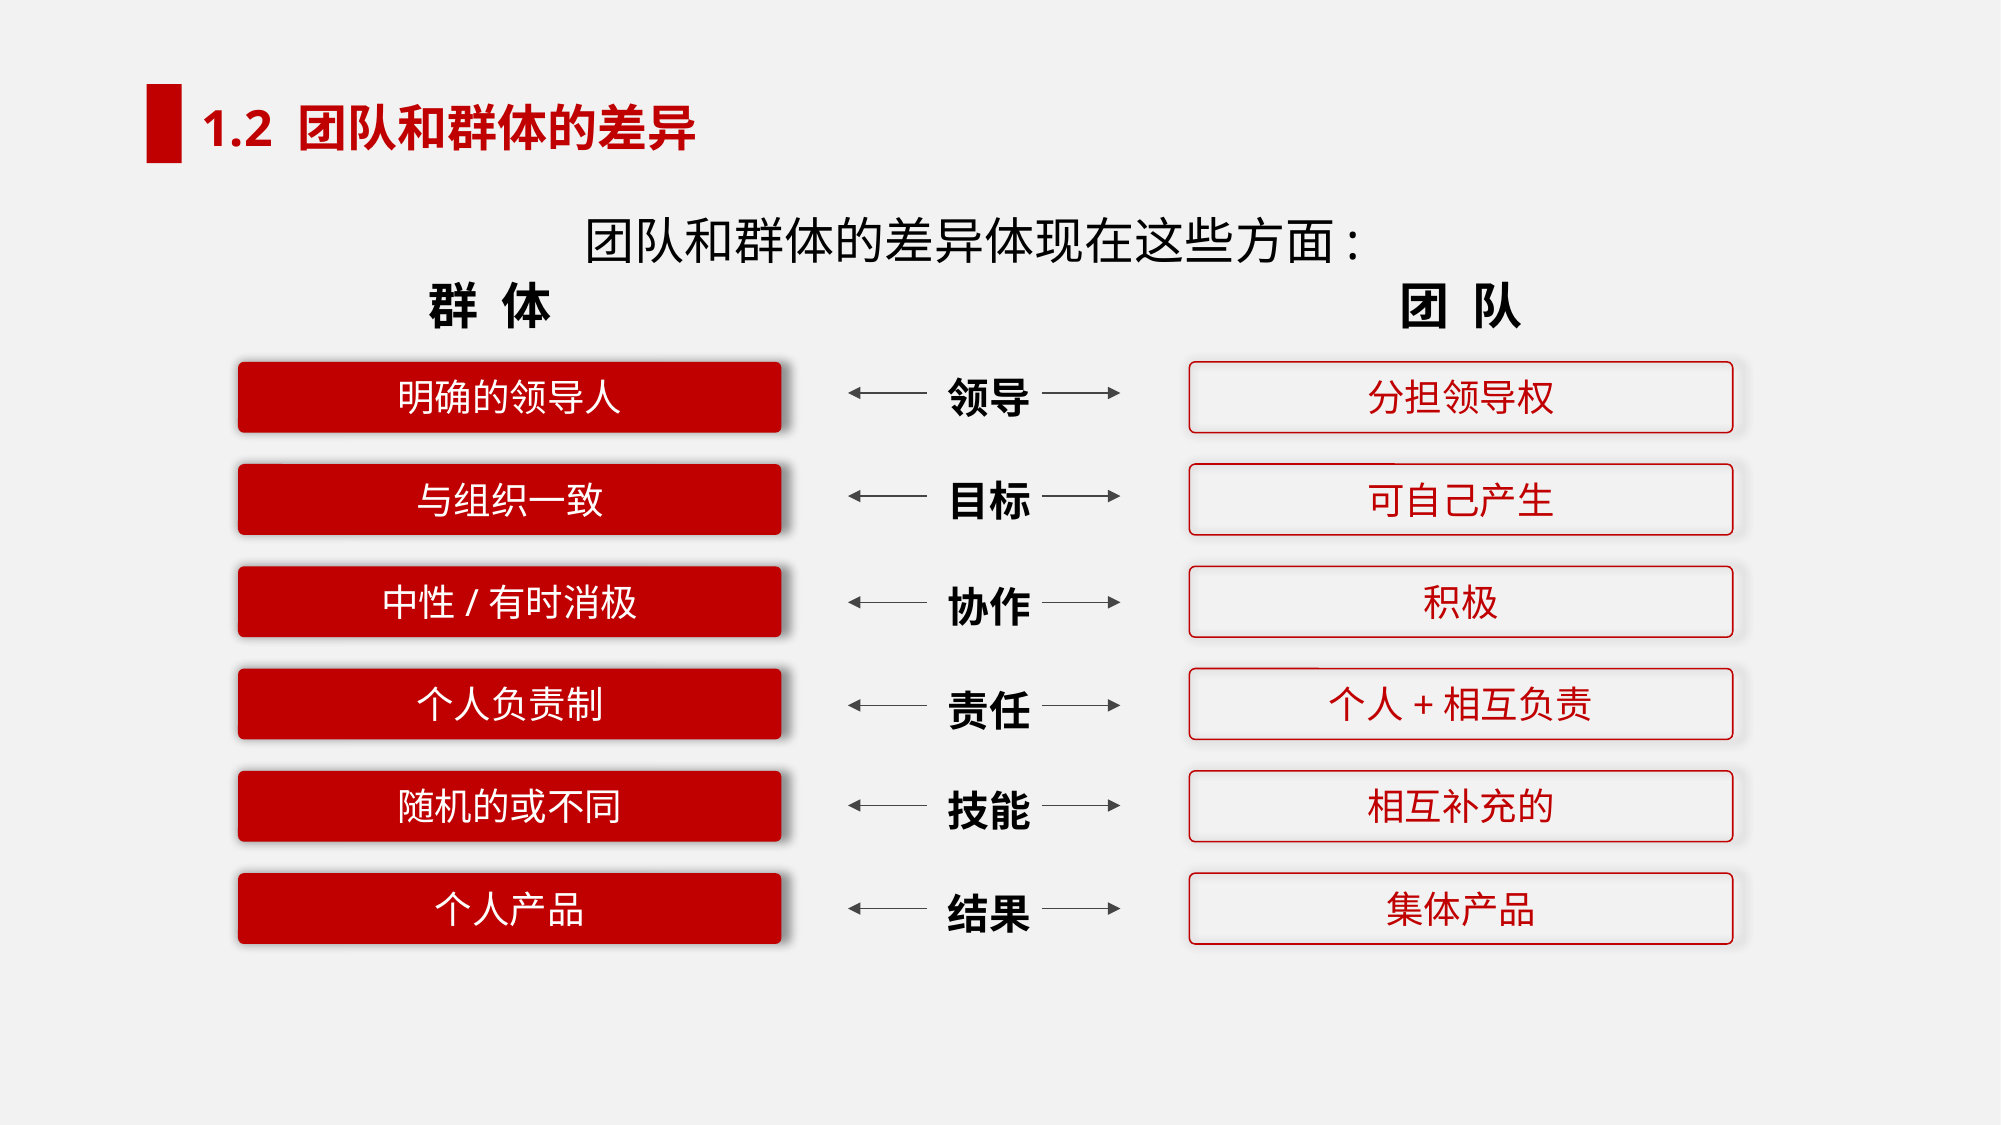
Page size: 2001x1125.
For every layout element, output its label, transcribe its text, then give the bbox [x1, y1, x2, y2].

text_box 技能 [932, 813, 1047, 842]
text_box 协作 [932, 573, 1047, 601]
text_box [237, 361, 782, 433]
text_box 目标 [932, 504, 1047, 533]
text_box [146, 84, 182, 164]
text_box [237, 668, 782, 740]
text_box 协作 [932, 610, 1047, 639]
text_box 团队和群体的差异体现在这些方面: [357, 202, 1588, 278]
text_box 责任 [932, 713, 1047, 742]
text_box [1189, 872, 1733, 945]
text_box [237, 872, 782, 945]
text_box 技能 [932, 776, 1047, 804]
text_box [237, 770, 782, 842]
text_box 1.2 团队和群体的差异 [186, 89, 955, 164]
text_box 群 体 [413, 267, 566, 342]
text_box 结果 [932, 880, 1047, 907]
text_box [1189, 566, 1733, 638]
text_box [237, 566, 782, 638]
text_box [1189, 361, 1733, 433]
text_box 团 队 [1384, 267, 1538, 342]
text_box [1189, 463, 1733, 536]
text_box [1189, 770, 1733, 842]
text_box 目标 [932, 467, 1047, 495]
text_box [237, 463, 782, 536]
text_box 领导 [932, 401, 1047, 430]
text_box 责任 [932, 677, 1047, 704]
text_box 领导 [932, 364, 1047, 392]
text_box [1189, 668, 1733, 740]
text_box 结果 [932, 916, 1047, 945]
